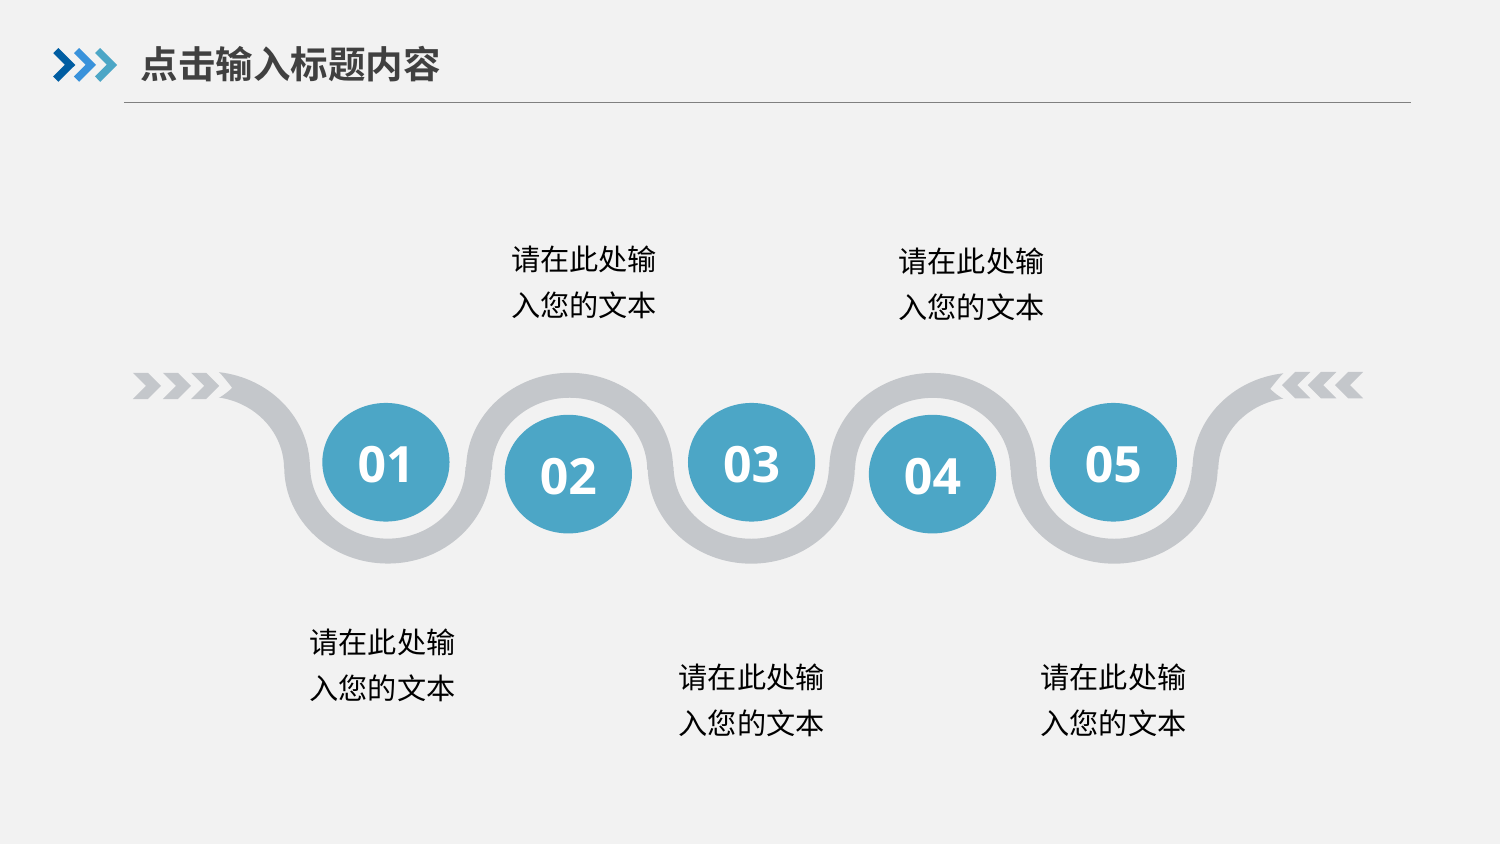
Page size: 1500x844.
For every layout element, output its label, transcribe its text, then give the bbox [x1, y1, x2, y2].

text_box 点击输入标题内容 [140, 32, 491, 95]
text_box 请在此处输入您的文本 [1025, 641, 1205, 748]
text_box 请在此处输入您的文本 [294, 606, 473, 713]
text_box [52, 47, 118, 82]
text_box 请在此处输入您的文本 [663, 641, 843, 748]
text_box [132, 371, 1364, 564]
text_box 请在此处输入您的文本 [883, 226, 1062, 332]
text_box 请在此处输入您的文本 [496, 223, 675, 330]
